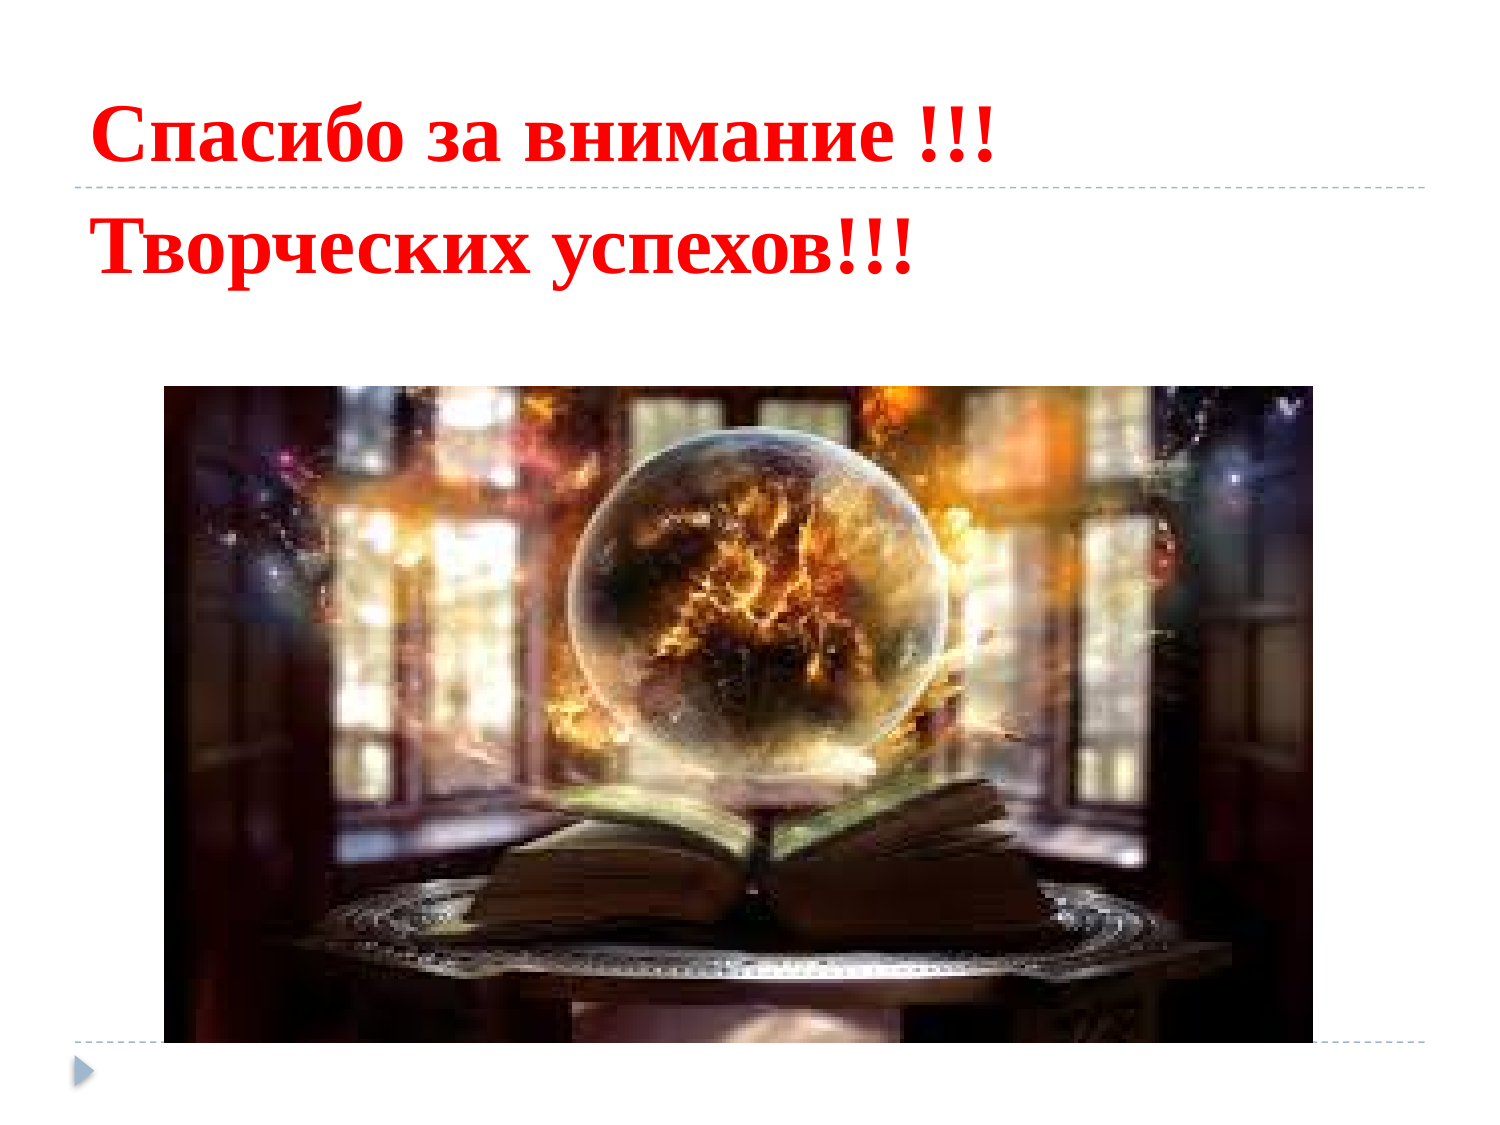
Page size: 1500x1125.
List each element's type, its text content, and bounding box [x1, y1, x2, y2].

picture [163, 386, 1313, 1044]
list Спасибо за внимание !!! Творческих успехов!!! [75, 70, 1425, 1038]
